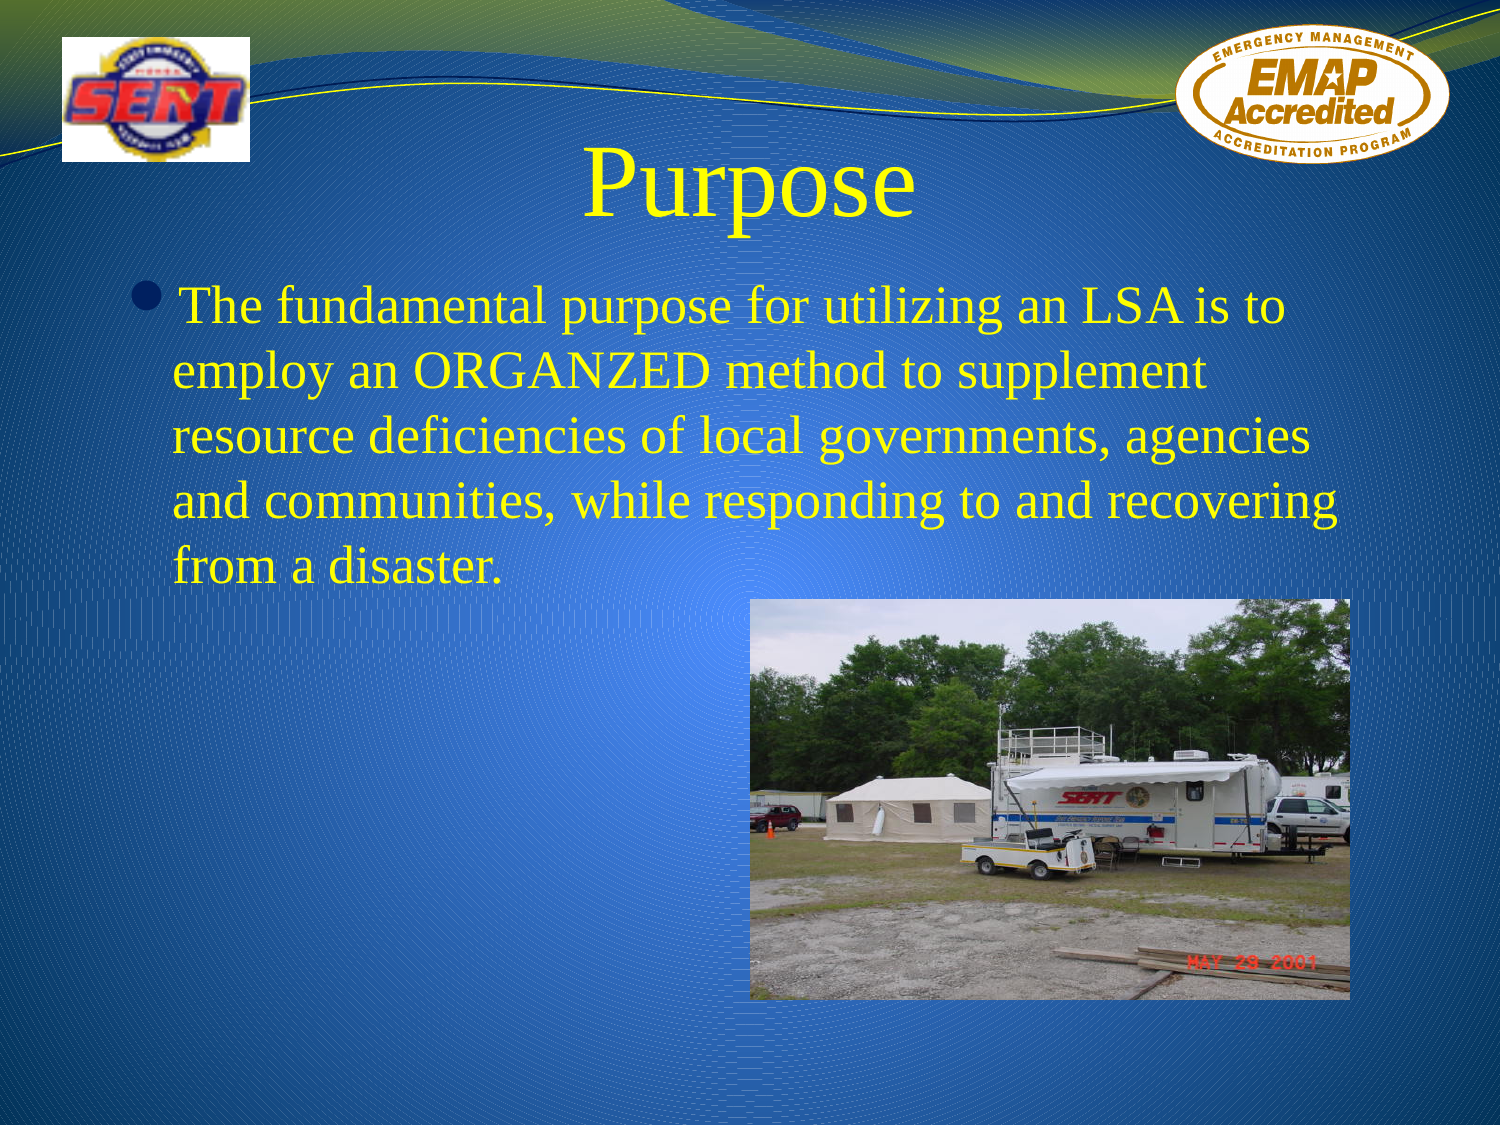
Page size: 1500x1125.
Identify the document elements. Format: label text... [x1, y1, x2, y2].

picture [1175, 24, 1450, 164]
picture [62, 37, 250, 162]
title SITE LAYOUT [742, 601, 749, 1000]
picture [749, 599, 1351, 1001]
title SITE LAYOUT [1351, 602, 1357, 1000]
list The fundamental purpose for utilizing an LSA is to employ an ORGANZED method to supplement resource deficiencies of local governments, agencies and communities, while responding to and recovering from a disaster. [112, 262, 1388, 1000]
title Purpose [112, 50, 1388, 238]
